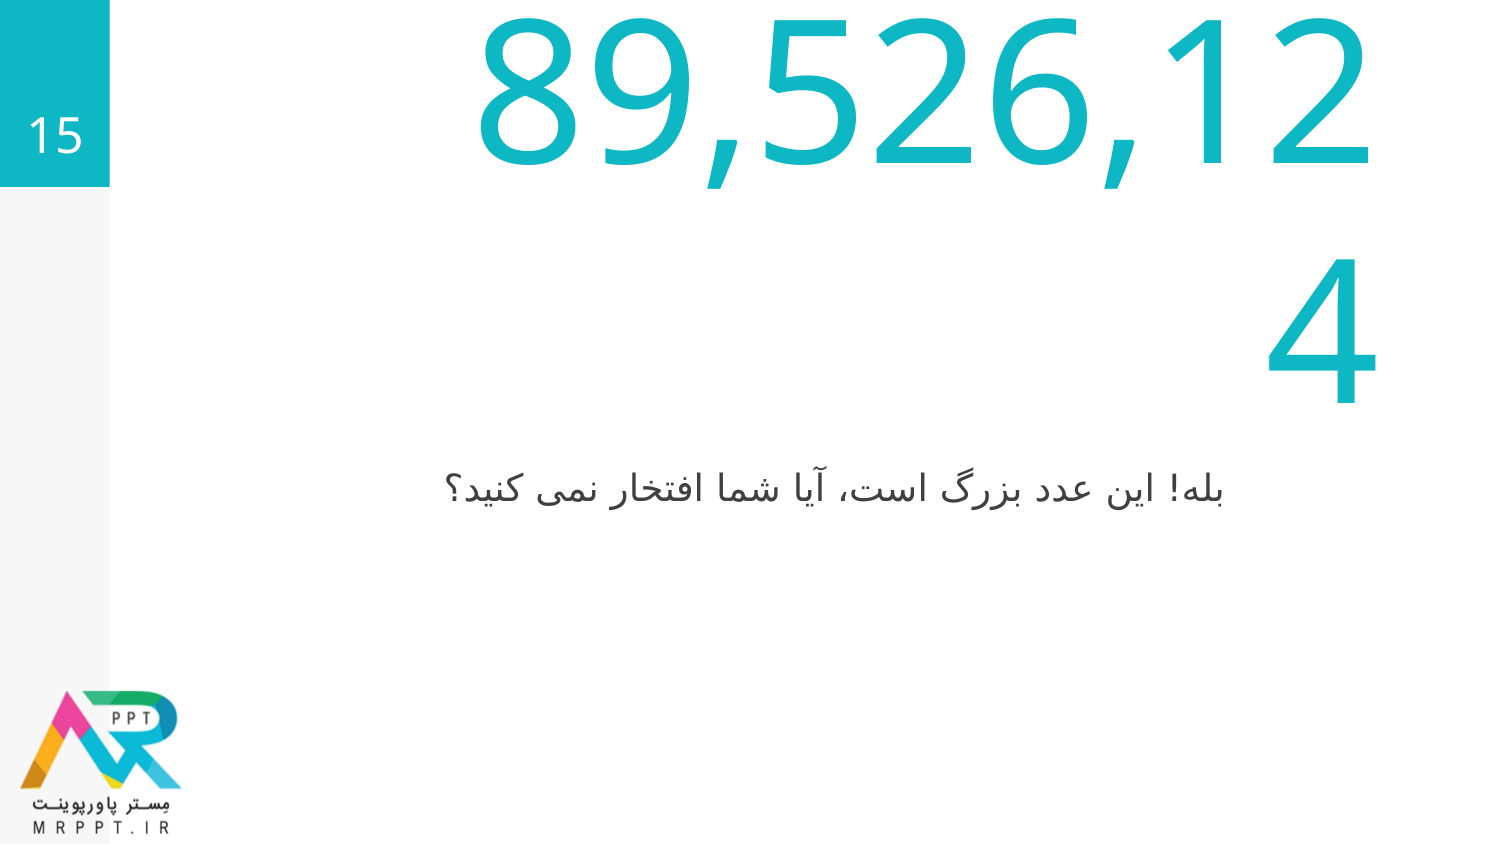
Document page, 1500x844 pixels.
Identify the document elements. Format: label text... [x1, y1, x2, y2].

title 89,526,124 [445, 268, 1395, 459]
slide_number 15 [0, 0, 110, 187]
picture [0, 682, 201, 844]
text_box بله! این عدد بزرگ است، آیا شما افتخار نمی کنید؟ [168, 426, 1241, 556]
